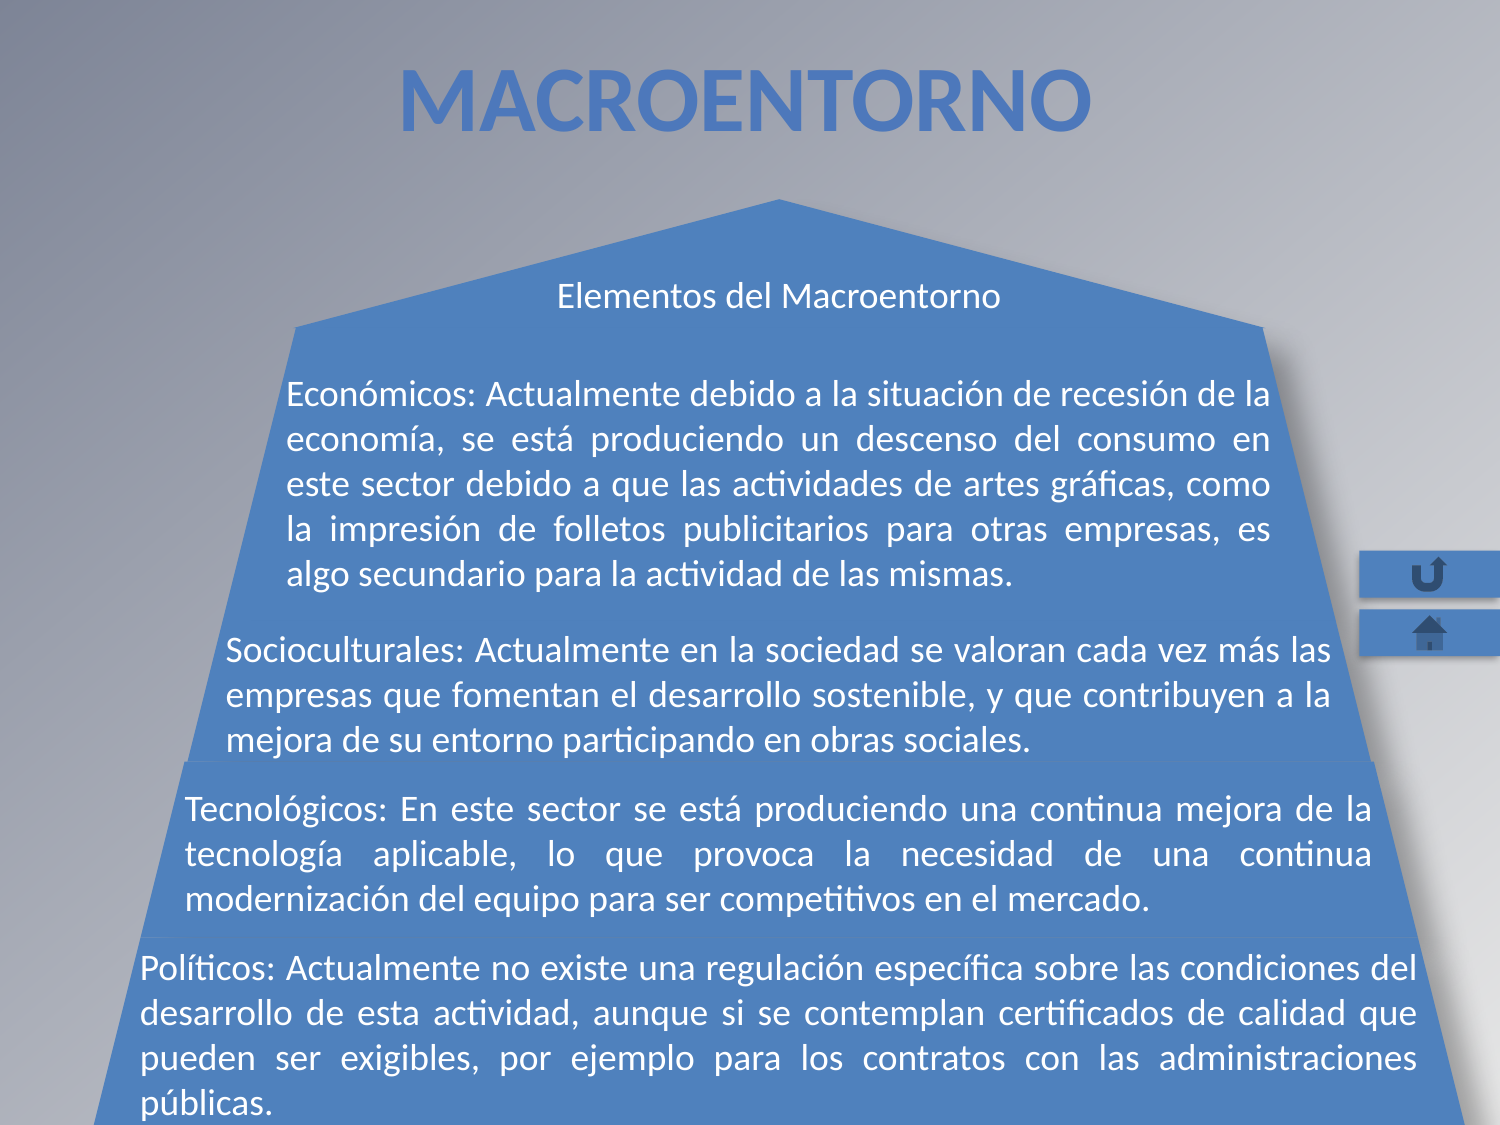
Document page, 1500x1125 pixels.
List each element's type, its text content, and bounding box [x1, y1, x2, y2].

text_box Elementos del Macroentorno [290, 197, 1268, 330]
text_box [1357, 549, 1500, 600]
text_box Tecnológicos: En este sector se está produciendo una continua mejora de la tecnología aplicable, lo que provoca la necesidad de una continua modernización del equipo para ser competitivos en el mercado. [138, 759, 1420, 936]
text_box Económicos: Actualmente debido a la situación de recesión de la economía, se está produciendo un descenso del consumo en este sector debido a que las actividades de artes gráficas, como la impresión de folletos publicitarios para otras empresas, es algo secundario para la actividad de las mismas. [220, 326, 1338, 620]
title Macroentorno [70, 0, 1421, 188]
text_box Políticos: Actualmente no existe una regulación específica sobre las condiciones del desarrollo de esta actividad, aunque si se contemplan certificados de calidad que pueden ser exigibles, por ejemplo para los contratos con las administraciones públicas. [91, 935, 1467, 1125]
text_box Socioculturales: Actualmente en la sociedad se valoran cada vez más las empresas que fomentan el desarrollo sostenible, y que contribuyen a la mejora de su entorno participando en obras sociales. [185, 618, 1373, 759]
text_box [1357, 607, 1500, 658]
